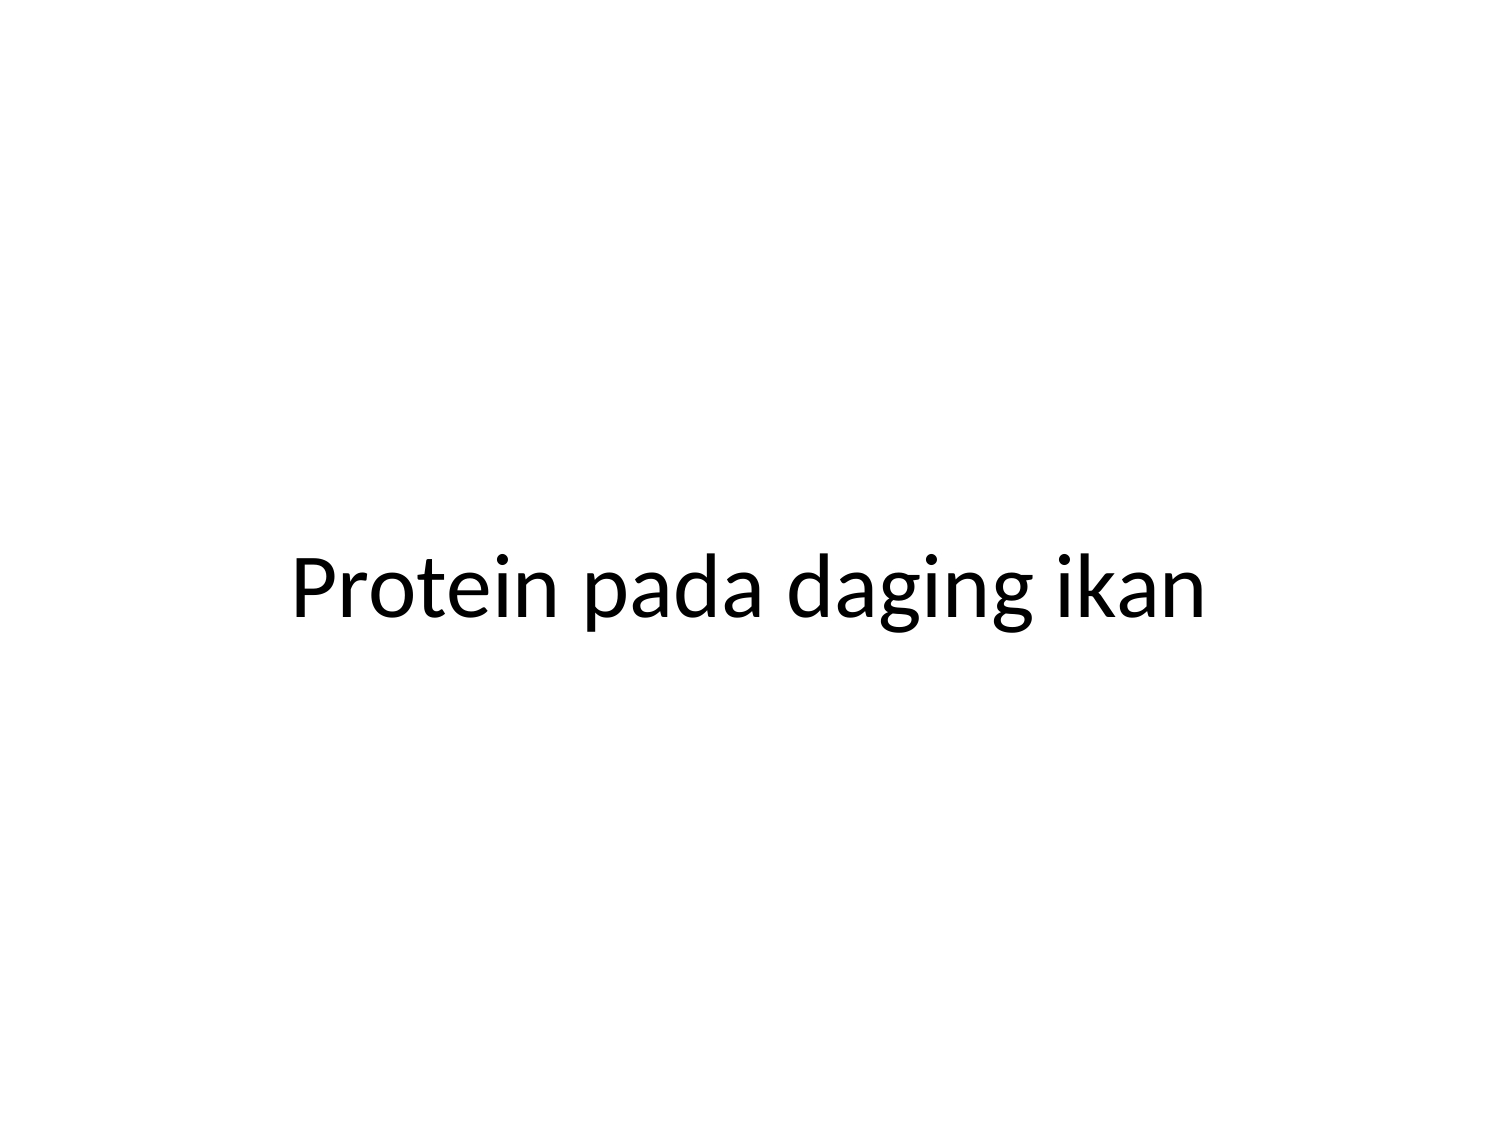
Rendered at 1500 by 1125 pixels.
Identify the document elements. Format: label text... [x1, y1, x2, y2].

title Protein pada daging ikan [75, 487, 1425, 675]
